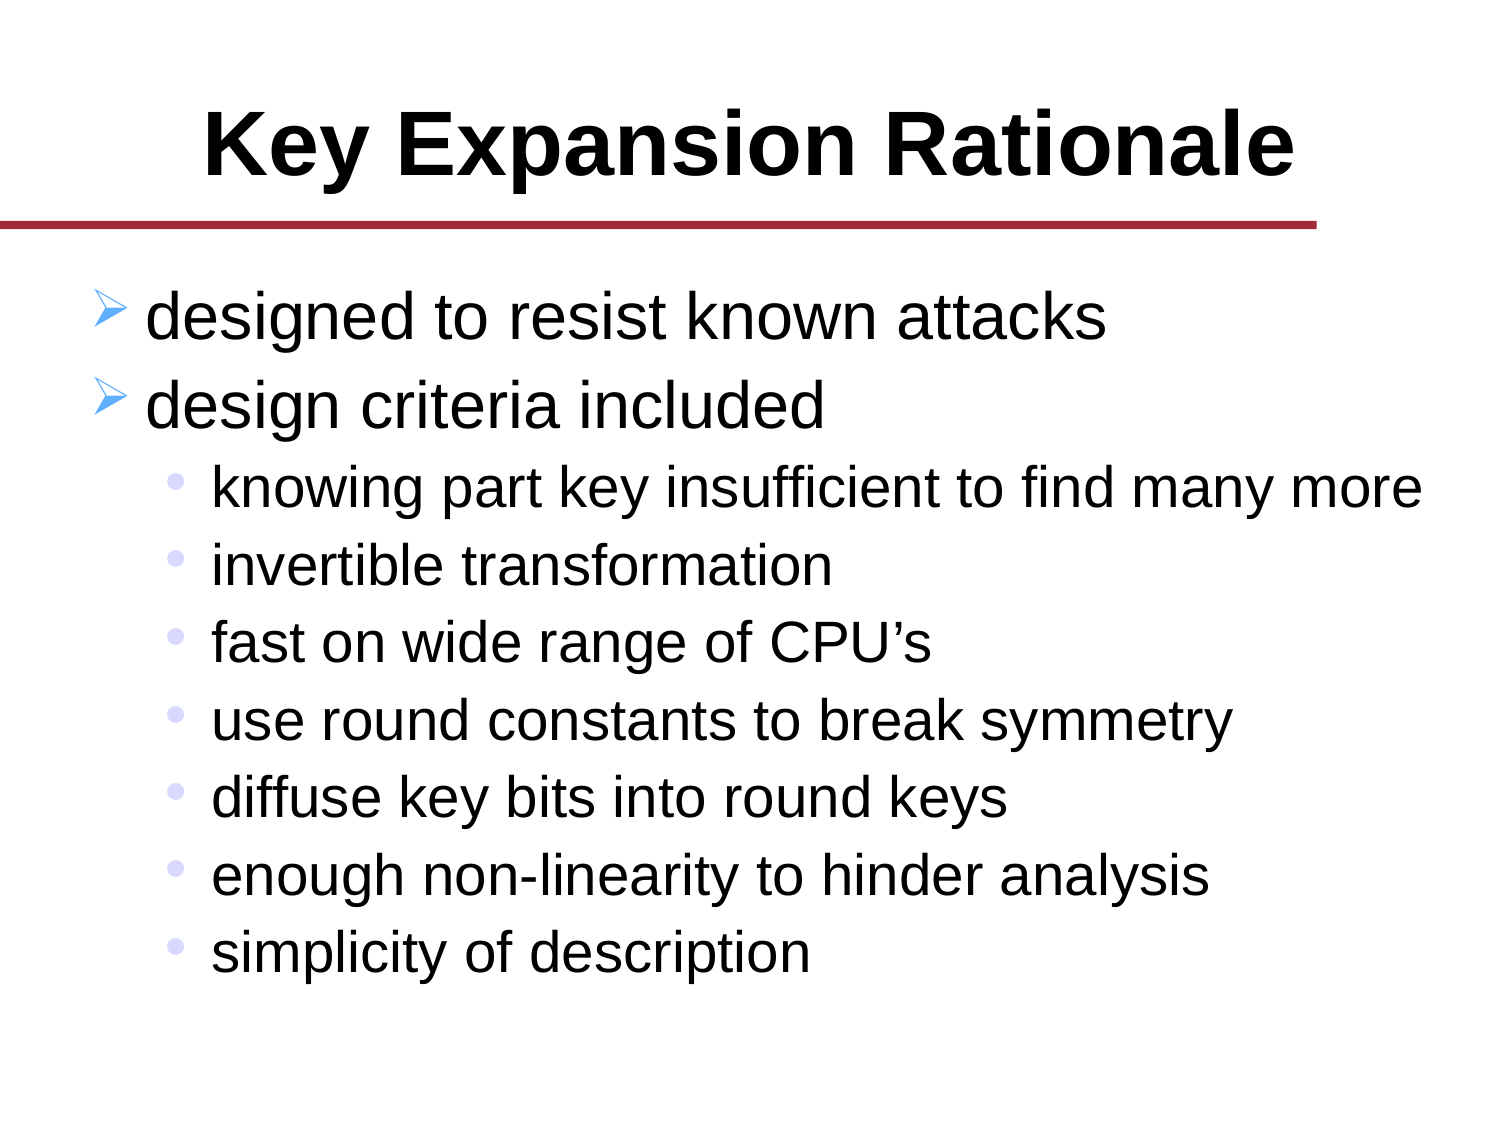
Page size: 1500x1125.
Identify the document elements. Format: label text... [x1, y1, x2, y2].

text_box designed to resist known attacks design criteria included knowing part key insufficient to find many more invertible transformation fast on wide range of CPU’s use round constants to break symmetry diffuse key bits into round keys enough non-linearity to hinder analysis simplicity of description [75, 274, 1463, 1006]
text_box Key Expansion Rationale [74, 45, 1425, 233]
